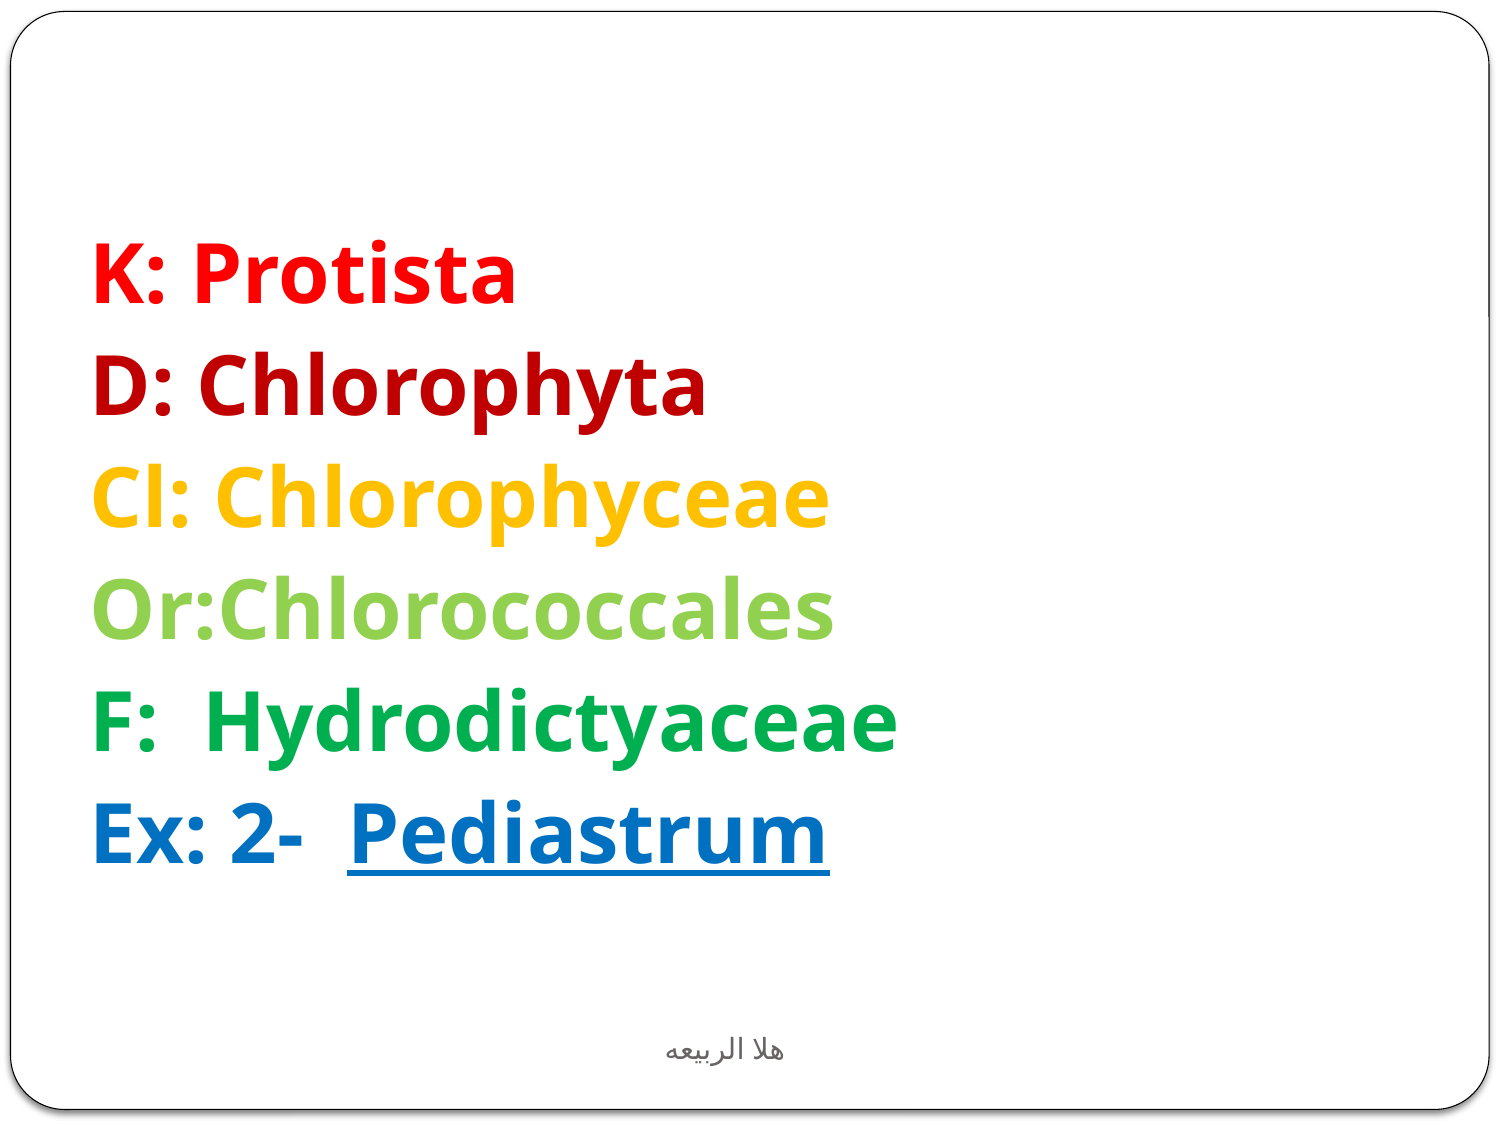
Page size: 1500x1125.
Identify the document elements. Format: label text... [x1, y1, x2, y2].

footer هلا الربيعه [150, 1012, 800, 1088]
list K: Protista D: Chlorophyta Cl: Chlorophyceae Or:Chlorococcales F: Hydrodictyaceae Ex: 2- Pediastrum [75, 212, 1425, 1005]
